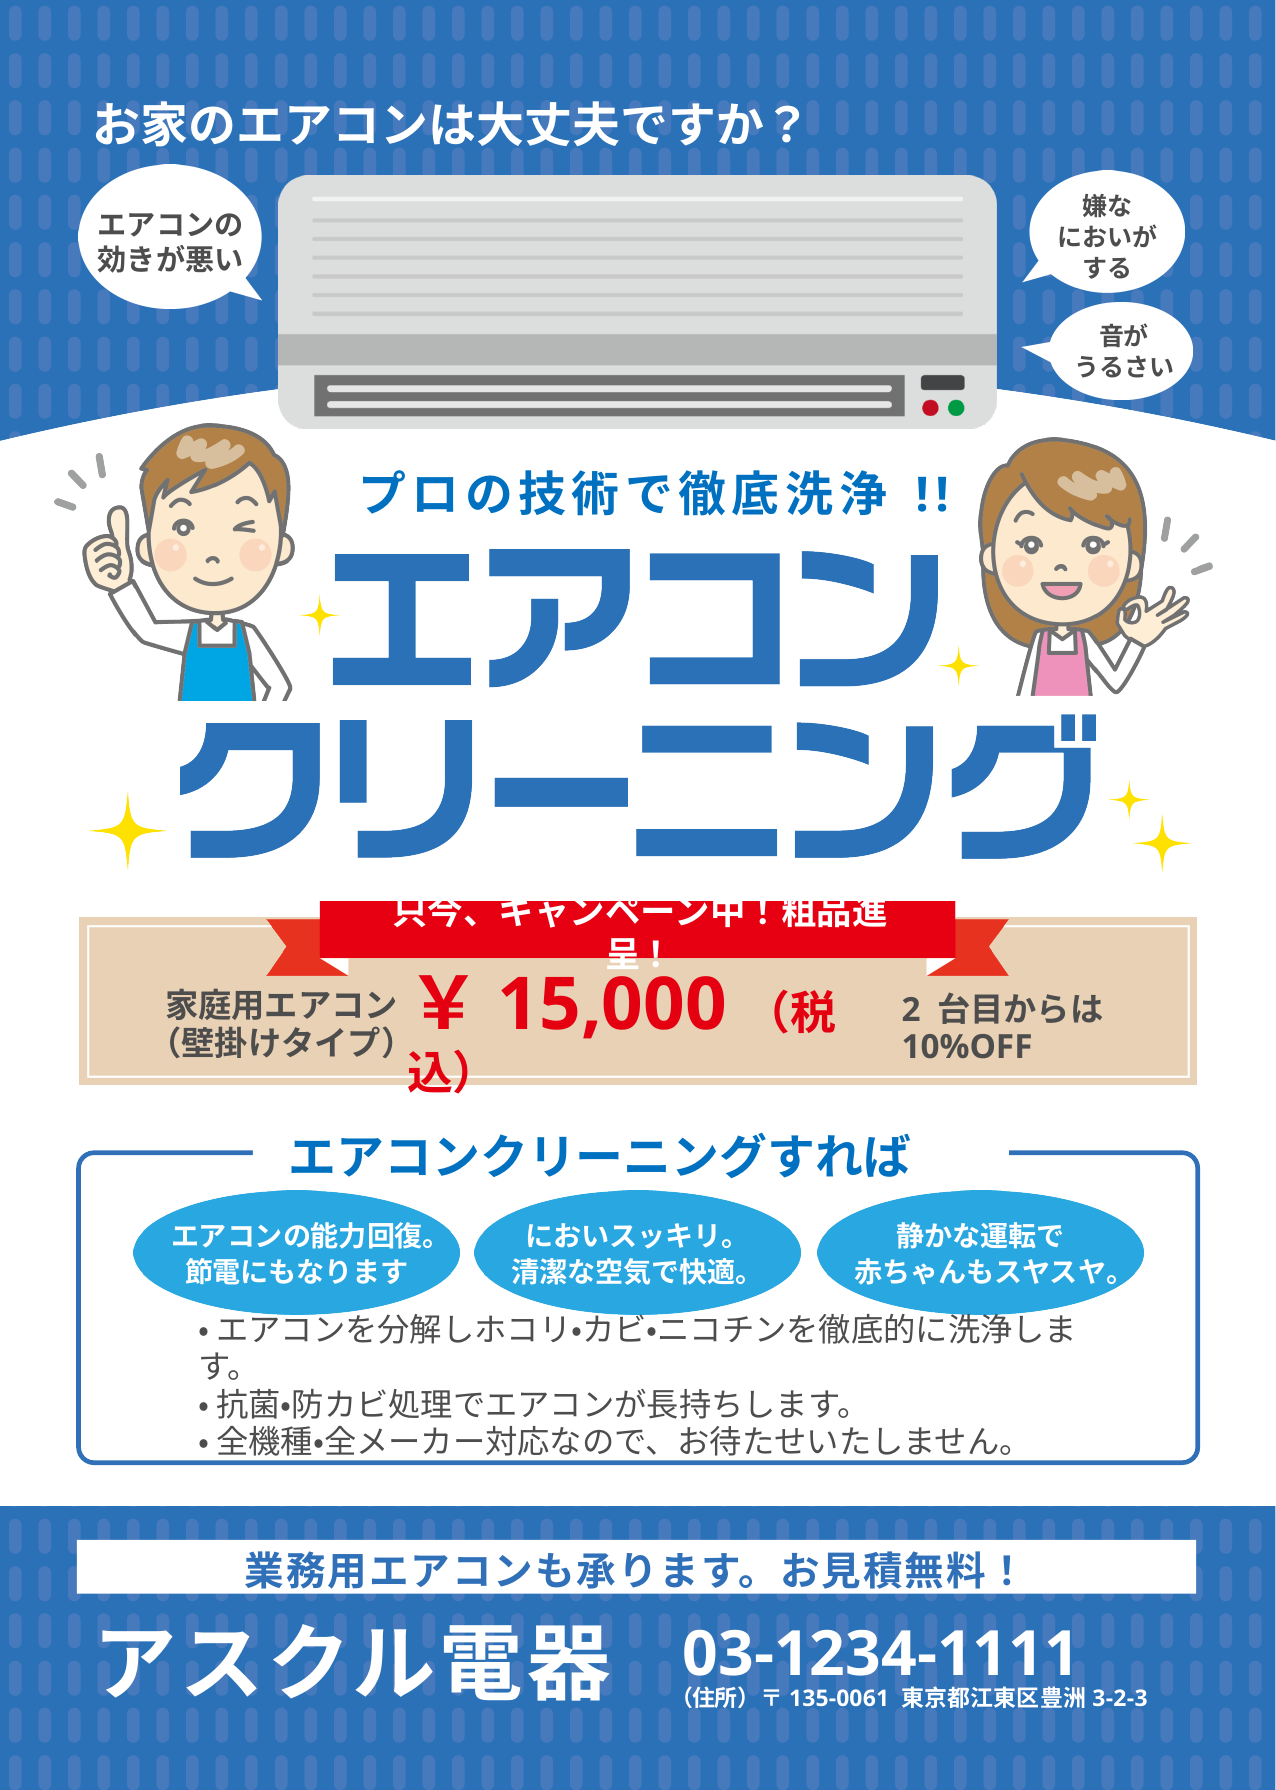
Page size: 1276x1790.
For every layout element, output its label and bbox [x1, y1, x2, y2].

text_box [1021, 302, 1193, 401]
text_box [474, 1190, 801, 1315]
picture [0, 0, 1276, 1790]
text_box [78, 164, 262, 309]
text_box [817, 1190, 1144, 1315]
text_box [133, 1190, 460, 1315]
text_box [1022, 170, 1185, 294]
